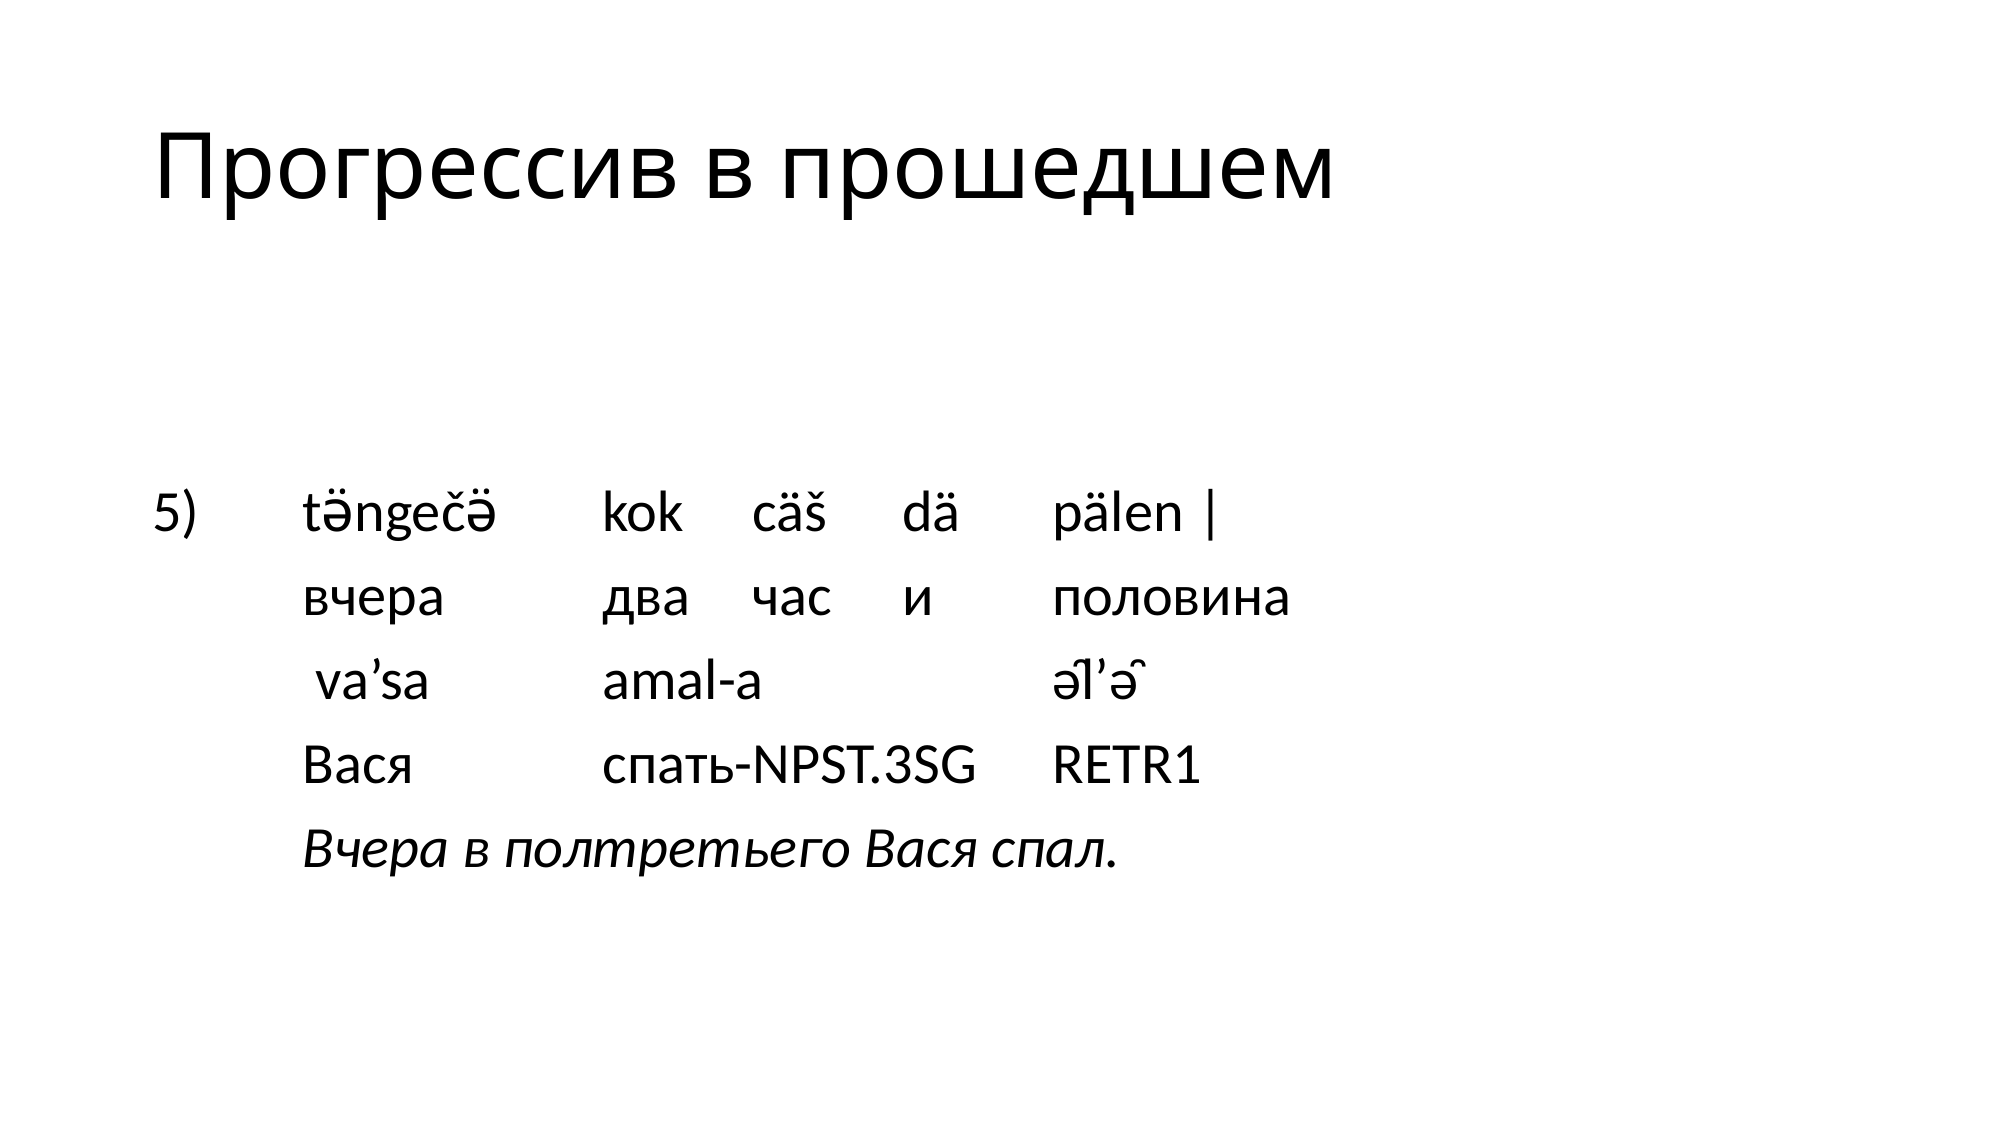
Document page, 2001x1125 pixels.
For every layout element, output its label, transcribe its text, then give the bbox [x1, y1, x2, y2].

list 5) tə̈ngečə̈ kok cäš dä pälen | вчера два час и половина va’sa amal-a ə̑l’ə̑ Вася спать-NPST.3SG RETR1 Вчера в полтретьего Вася спал. [137, 299, 1863, 1014]
title Прогрессив в прошедшем [137, 59, 1863, 278]
